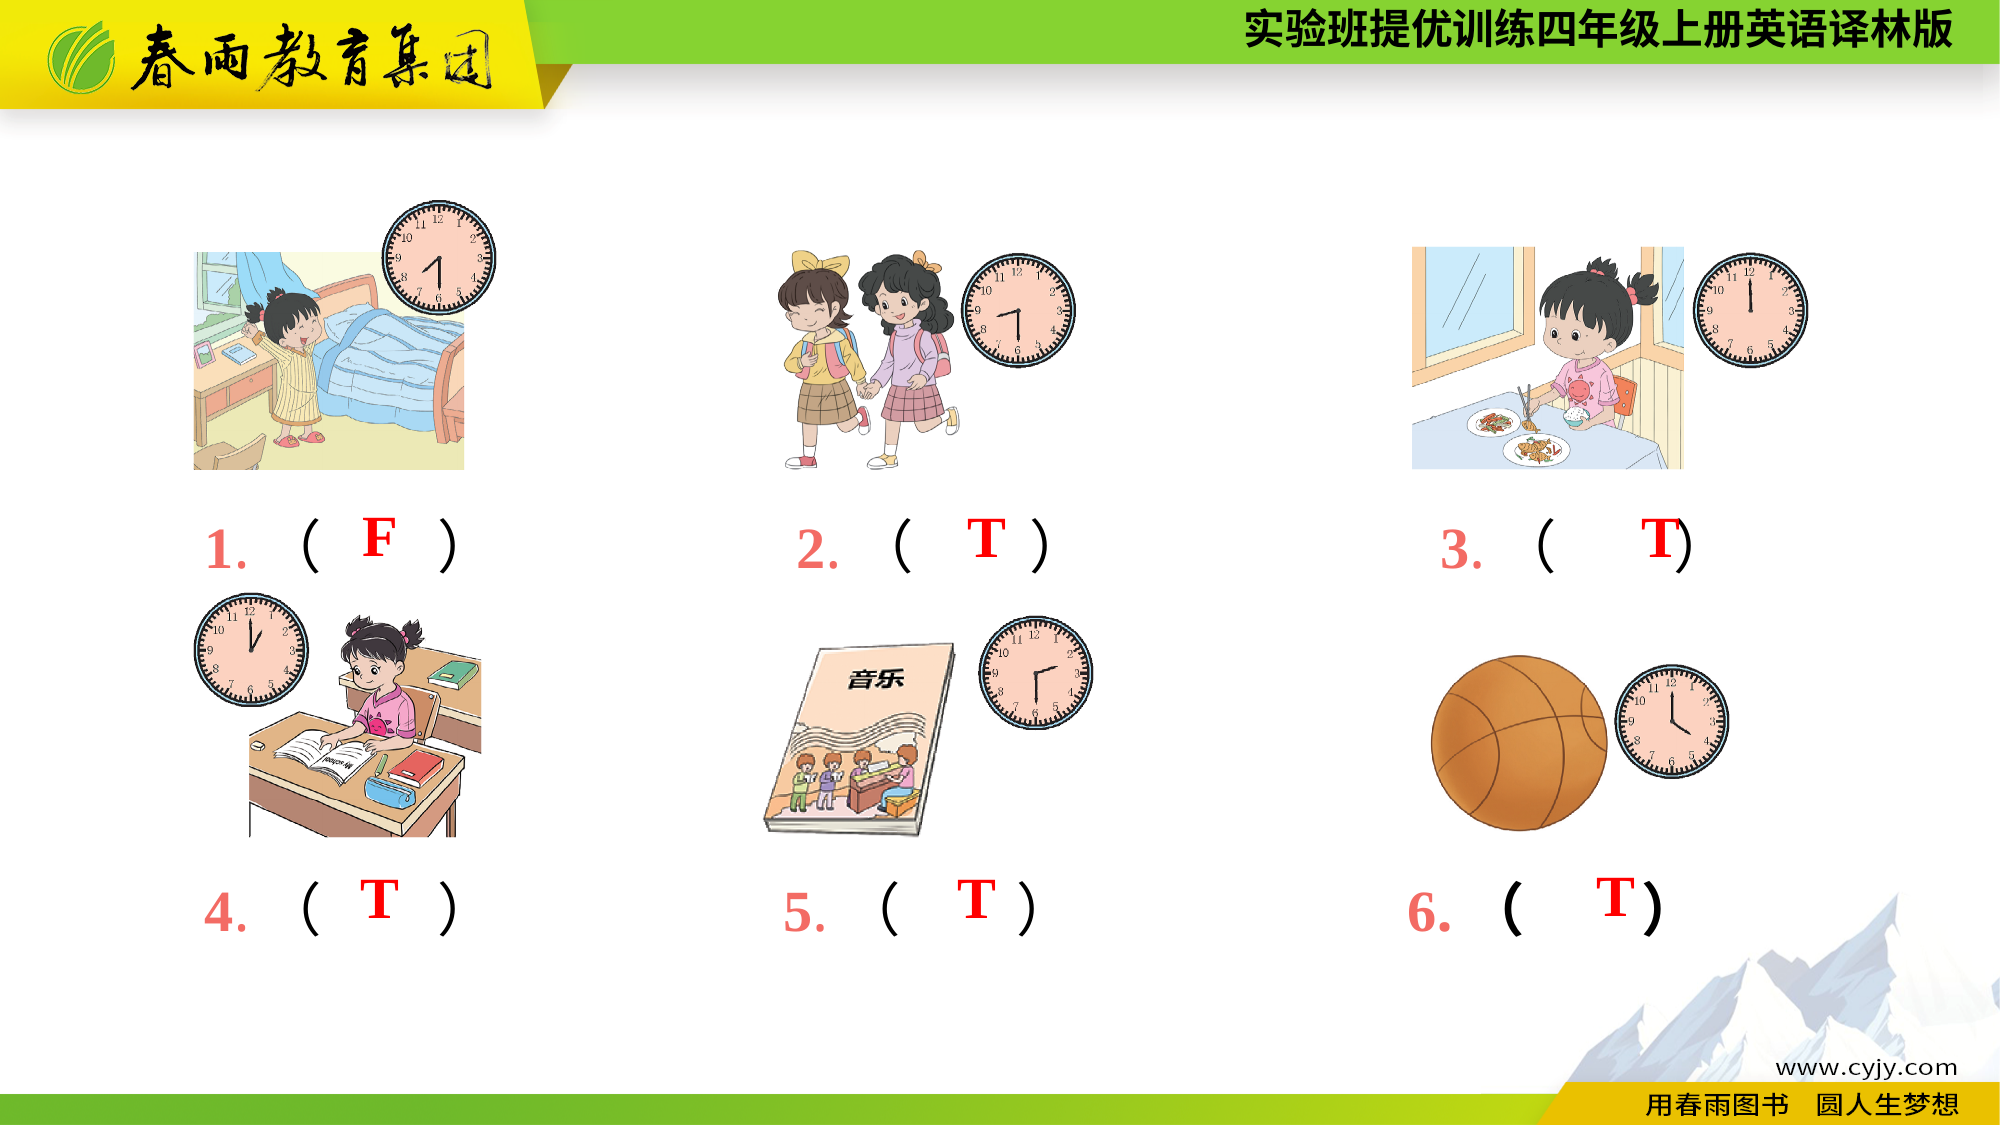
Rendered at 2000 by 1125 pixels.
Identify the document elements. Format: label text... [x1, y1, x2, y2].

picture [0, 0, 2000, 1125]
text_box T [1626, 497, 1695, 577]
text_box T [953, 497, 1022, 577]
text_box T [1582, 857, 1651, 936]
text_box 1.（ ） 2.（ ） 3.（ ） [59, 468, 1944, 588]
text_box T [346, 857, 415, 938]
text_box F [347, 497, 413, 576]
text_box T [942, 857, 1012, 938]
text_box 4.（ ） 5.（ ） 6.（ ） [59, 831, 1944, 952]
